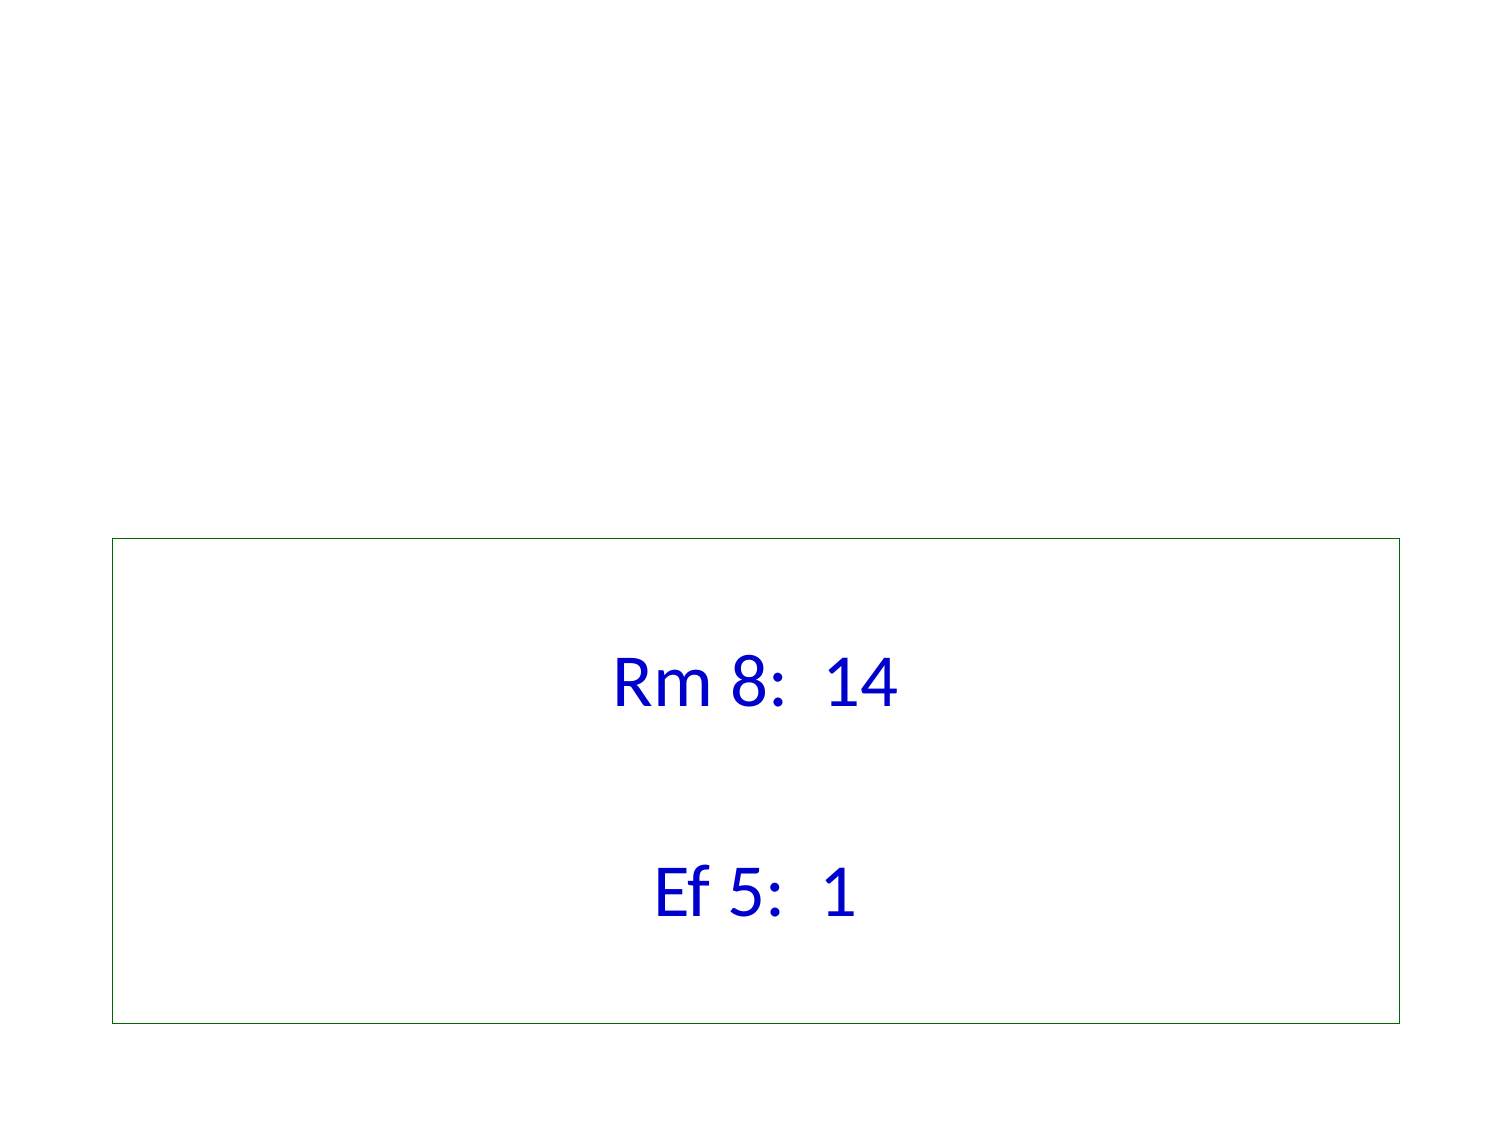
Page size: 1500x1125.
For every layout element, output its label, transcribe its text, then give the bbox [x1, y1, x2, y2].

list Rm 8: 14 Ef 5: 1 [112, 538, 1400, 1024]
